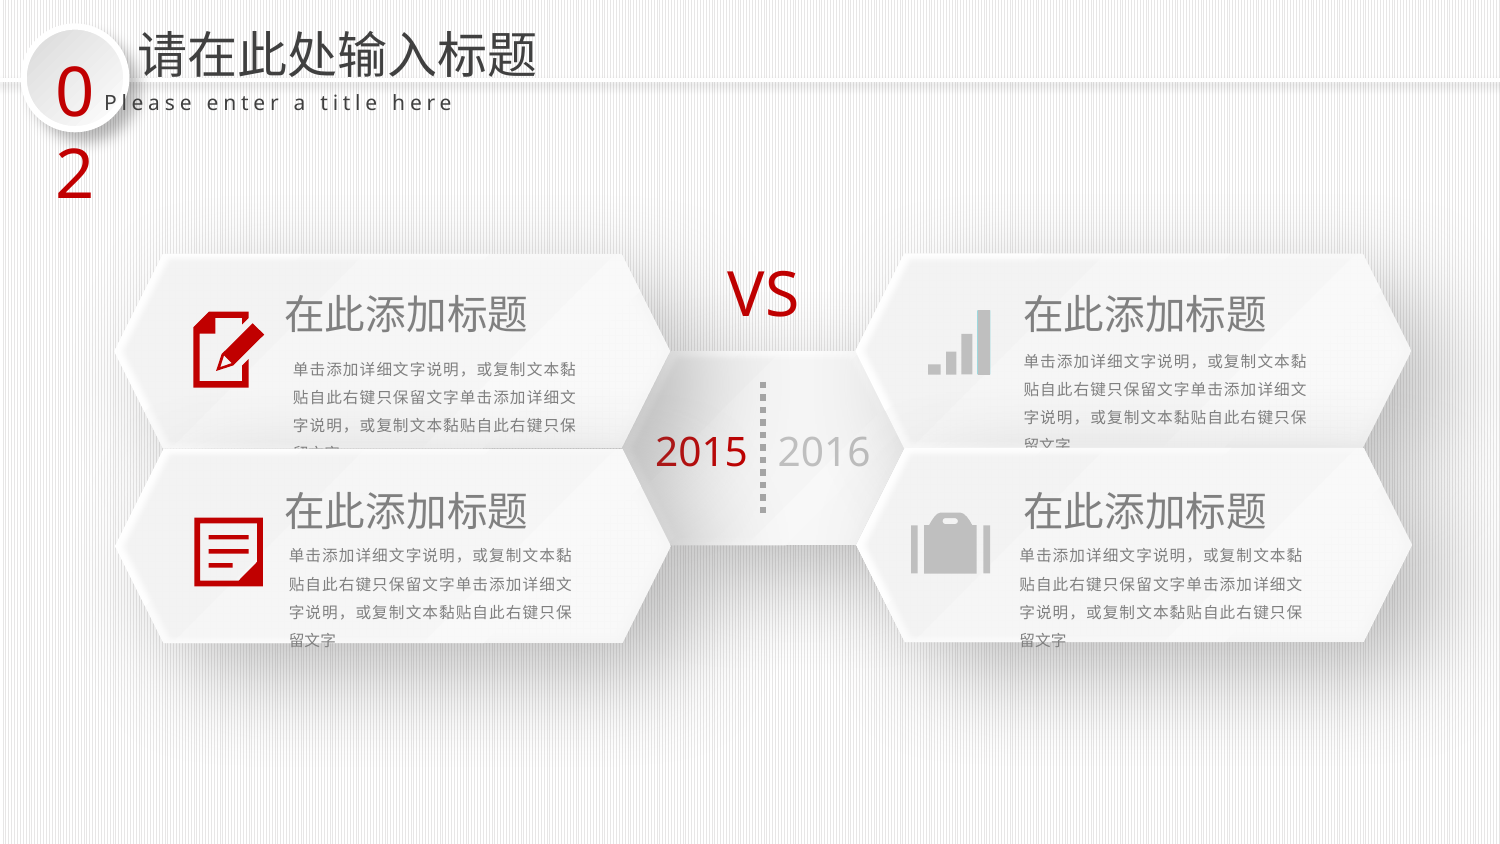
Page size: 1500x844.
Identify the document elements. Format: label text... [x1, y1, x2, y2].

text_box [856, 447, 1413, 643]
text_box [114, 253, 671, 449]
text_box VS [679, 246, 848, 337]
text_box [855, 253, 1412, 449]
text_box Please enter a title here [127, 81, 468, 122]
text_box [671, 351, 856, 546]
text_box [23, 26, 127, 139]
text_box 请在此处输入标题 [97, 16, 578, 79]
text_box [115, 448, 672, 644]
text_box 请在此处输入标题 [127, 80, 578, 91]
